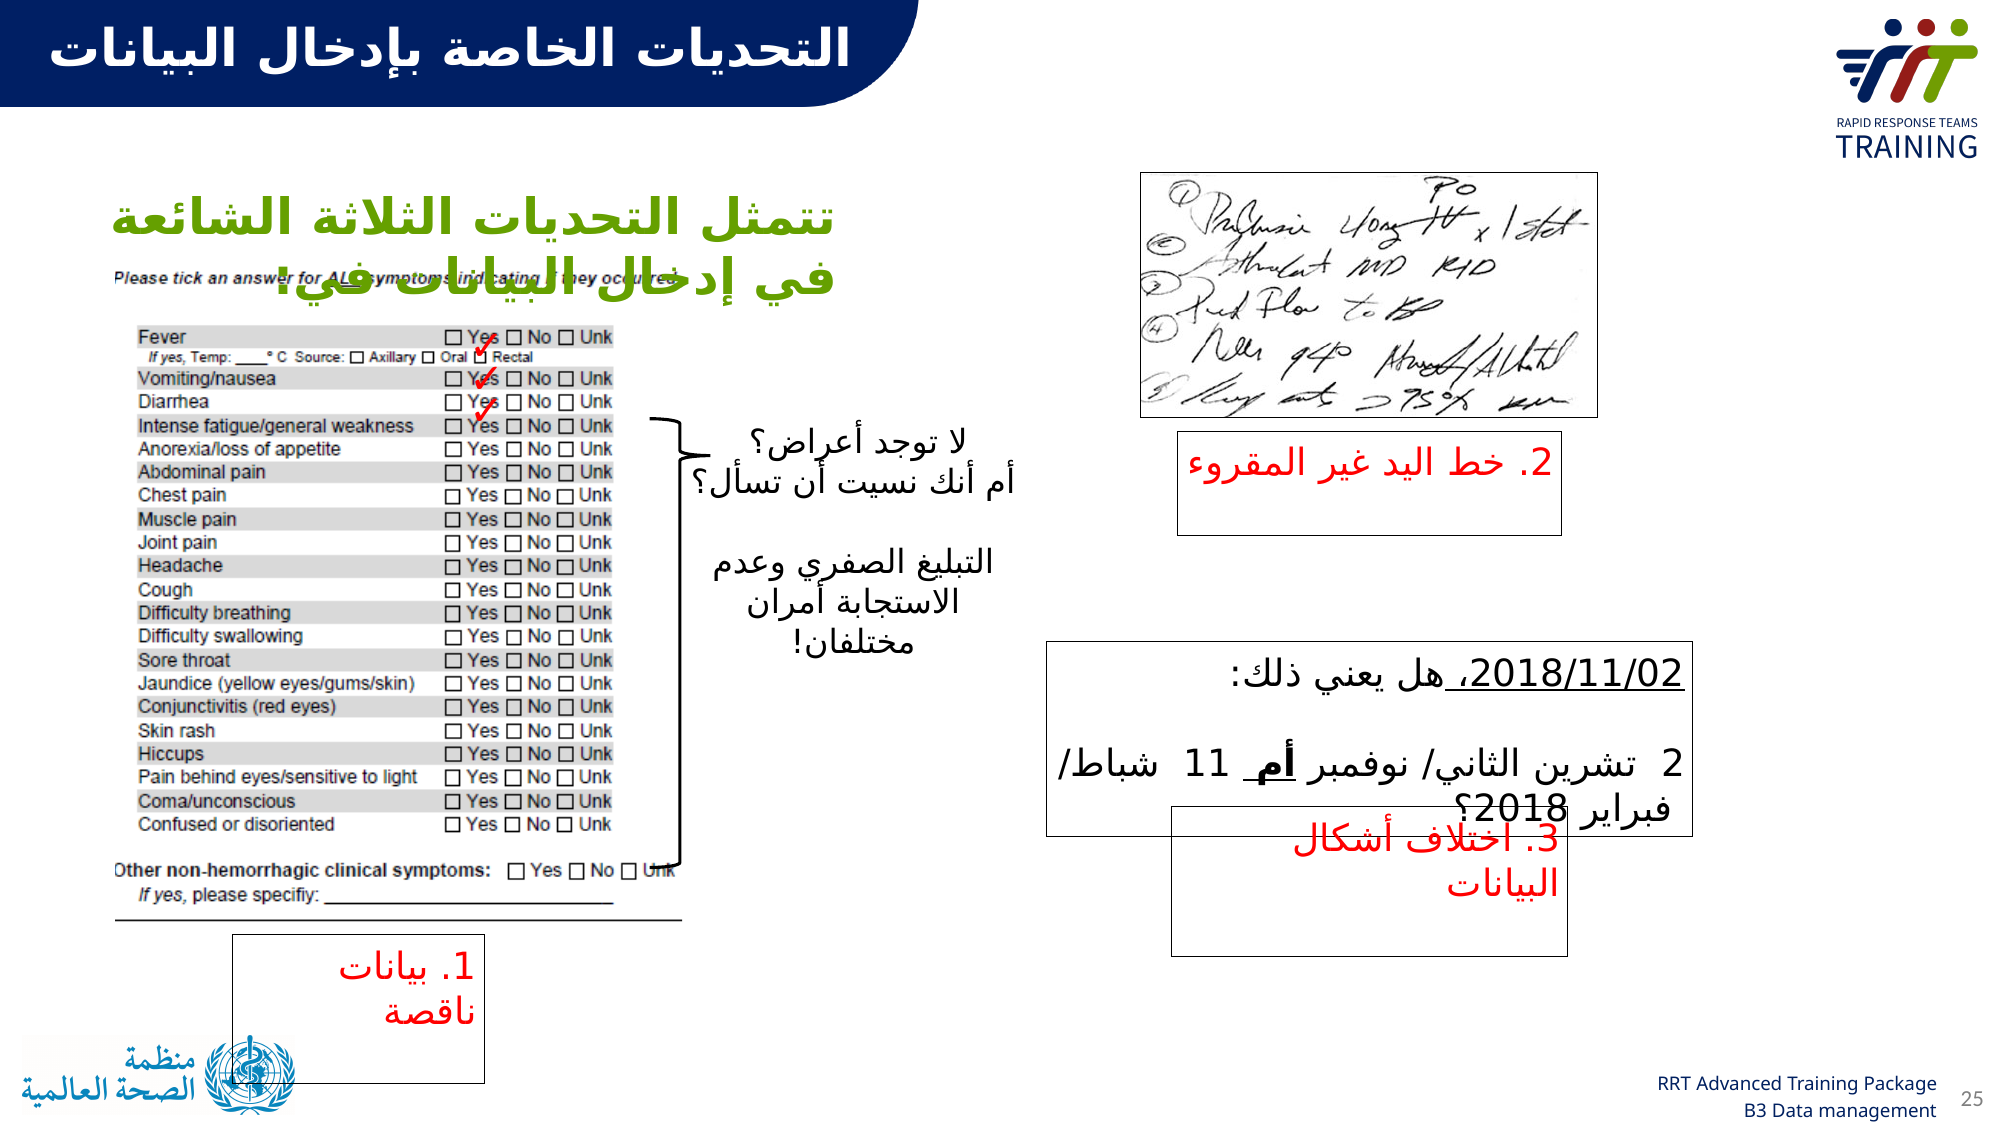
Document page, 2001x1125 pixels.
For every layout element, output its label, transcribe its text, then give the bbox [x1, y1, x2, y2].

text_box 2018/11/02، هل يعني ذلك: 2 تشرين الثاني/ نوفمبر أم 11 شباط/ فبراير 2018؟ [1046, 641, 1693, 837]
picture [22, 1035, 295, 1115]
text_box التحديات الخاصة بإدخال البيانات [21, 13, 862, 86]
text_box 1. بيانات ناقصة [232, 934, 485, 1084]
text_box لا توجد أعراض؟ أم أنك نسيت أن تسأل؟ التبليغ الصفري وعدم الاستجابة أمران مختلفان! [683, 412, 1027, 668]
picture [1835, 19, 1978, 167]
picture [0, 0, 919, 107]
text_box تتمثل التحديات الثلاثة الشائعة في إدخال البيانات في: [32, 176, 845, 312]
picture [1140, 172, 1599, 418]
picture [114, 249, 683, 926]
text_box 3. اختلاف أشكال البيانات [1171, 806, 1568, 957]
text_box 2. خط اليد غير المقروء [1177, 431, 1562, 536]
